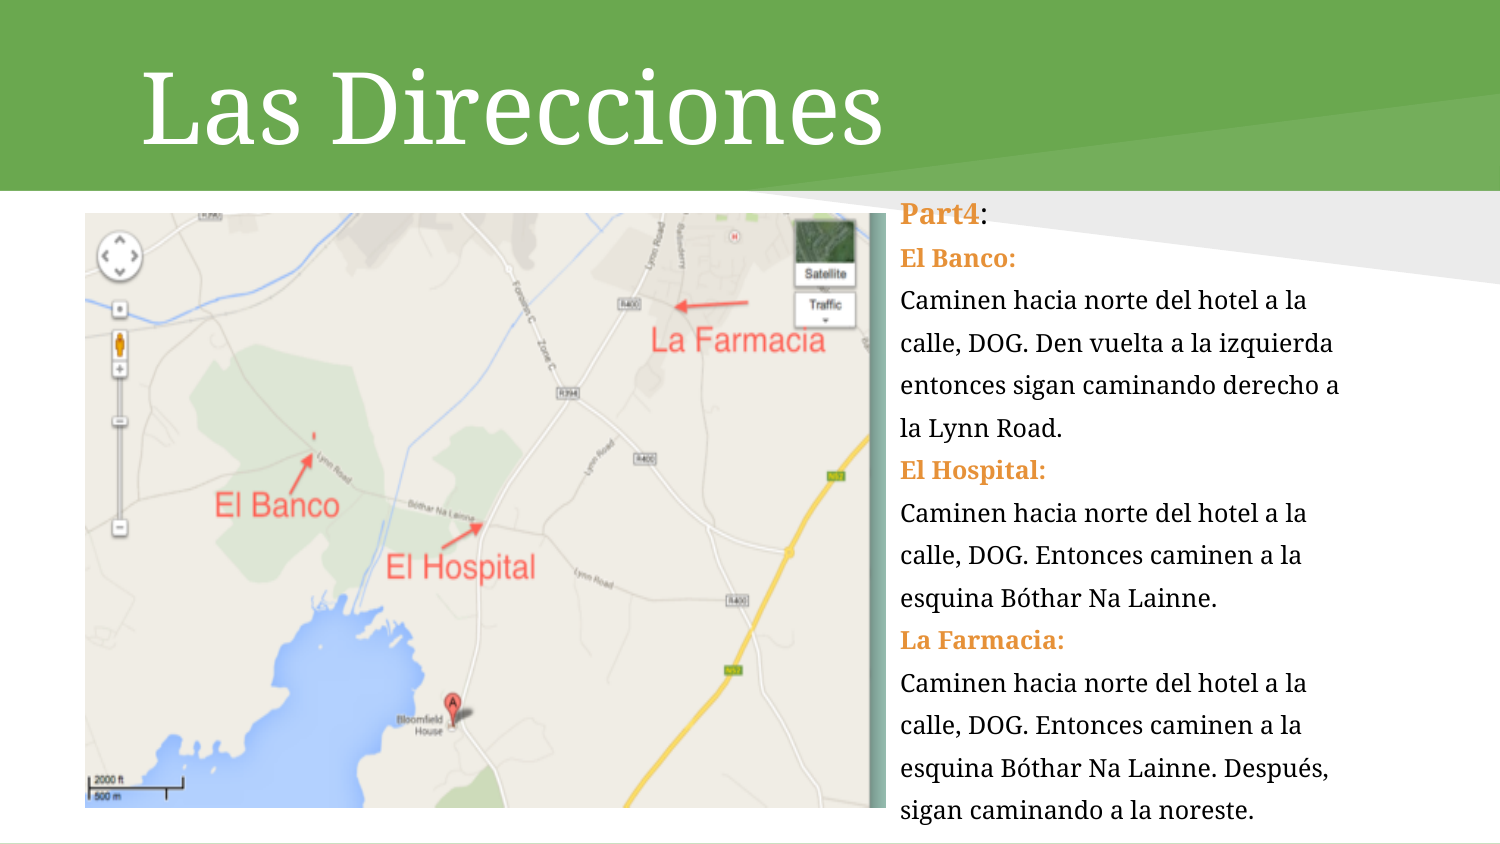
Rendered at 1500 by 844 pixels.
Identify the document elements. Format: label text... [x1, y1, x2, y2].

text_box Part4: El Banco: Caminen hacia norte del hotel a la calle, DOG. Den vuelta a la izquierda entonces sigan caminando derecho a la Lynn Road. El Hospital: Caminen hacia norte del hotel a la calle, DOG. Entonces caminen a la esquina Bóthar Na Lainne. La Farmacia: Caminen hacia norte del hotel a la calle, DOG. Entonces caminen a la esquina Bóthar Na Lainne. Después, sigan caminando a la noreste. [885, 205, 1378, 800]
title Las Direcciones [75, 33, 1425, 175]
picture [85, 213, 886, 809]
